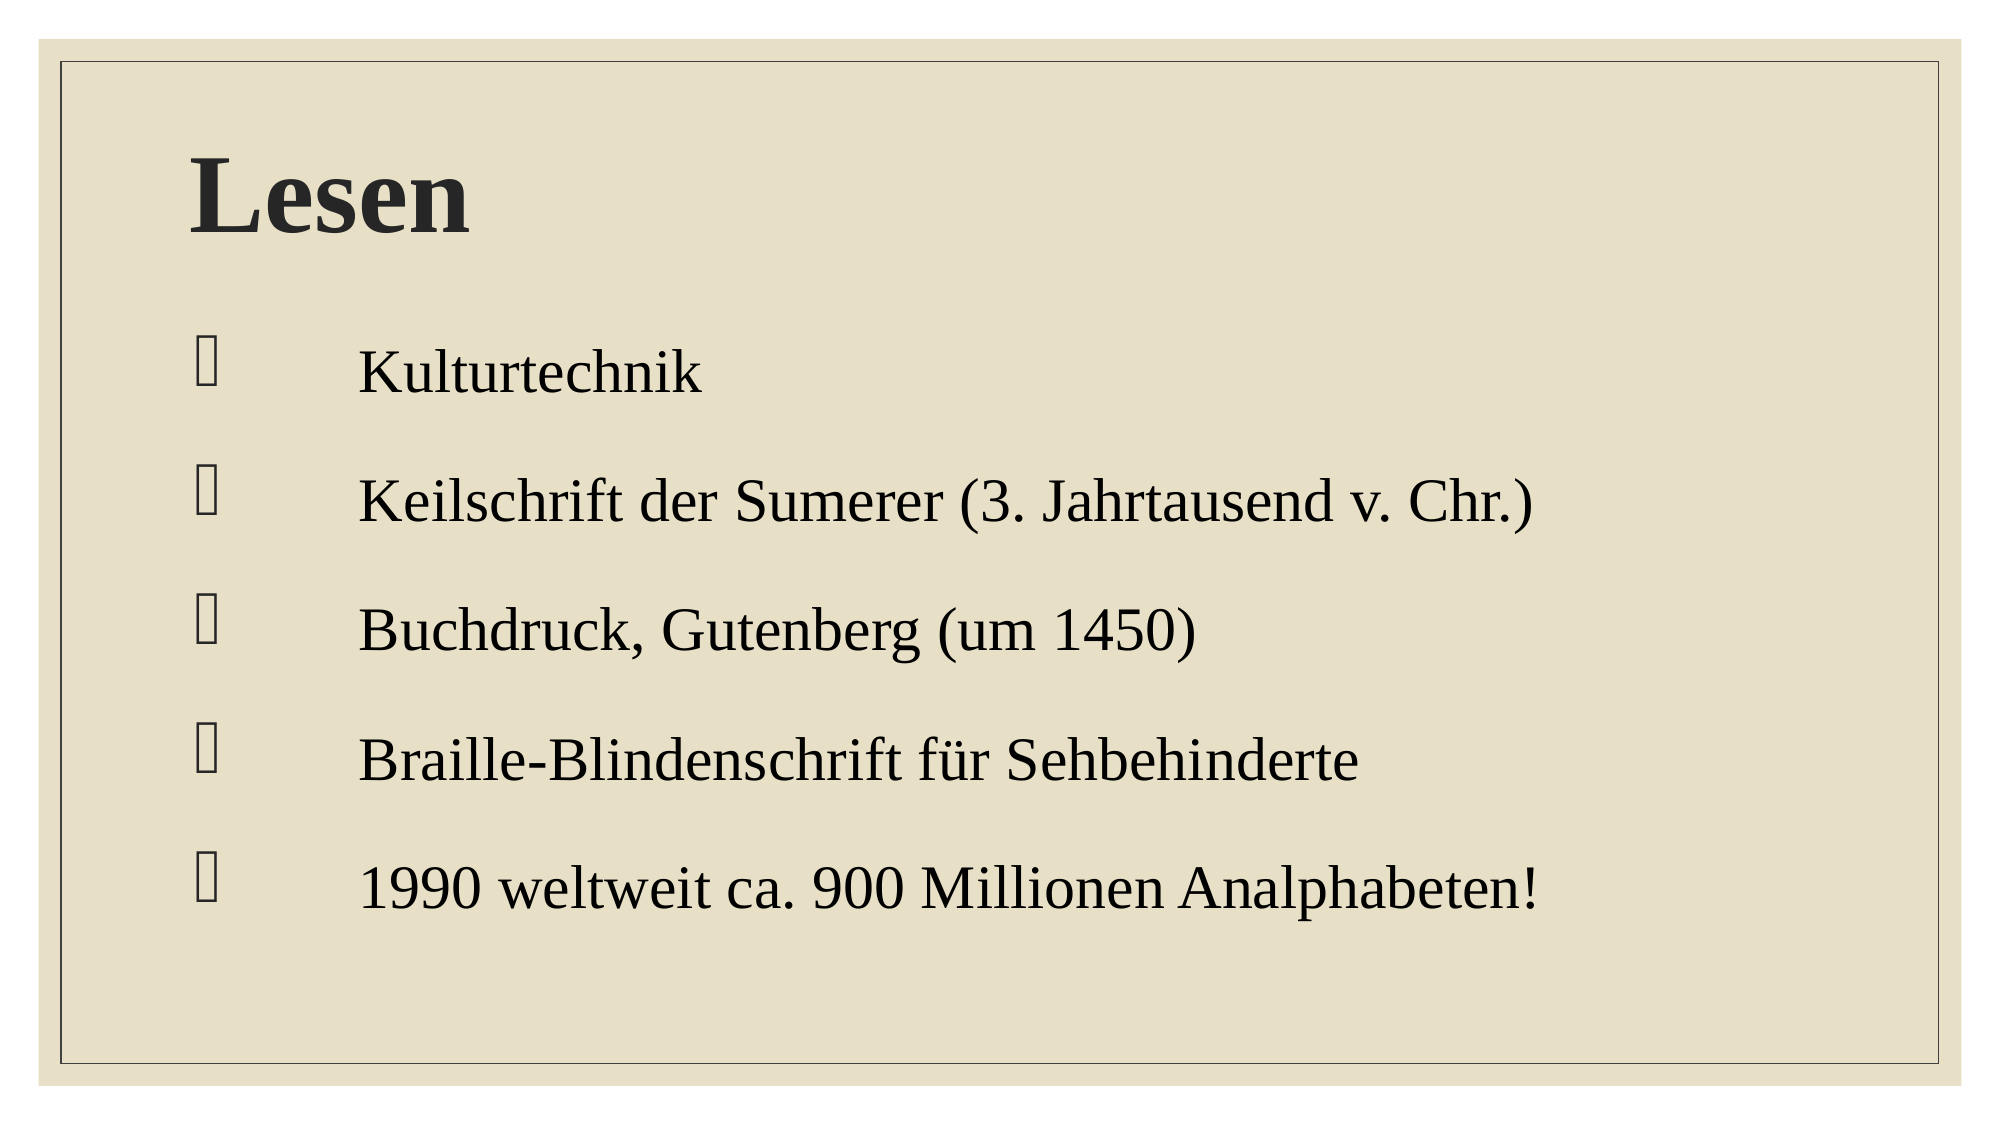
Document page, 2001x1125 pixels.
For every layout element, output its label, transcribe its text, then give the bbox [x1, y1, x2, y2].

title Lesen [174, 83, 1825, 309]
list Kulturtechnik Keilschrift der Sumerer (3. Jahrtausend v. Chr.) Buchdruck, Gutenberg (um 1450) Braille-Blindenschrift für Sehbehinderte 1990 weltweit ca. 900 Millionen Analphabeten! [179, 286, 1830, 932]
